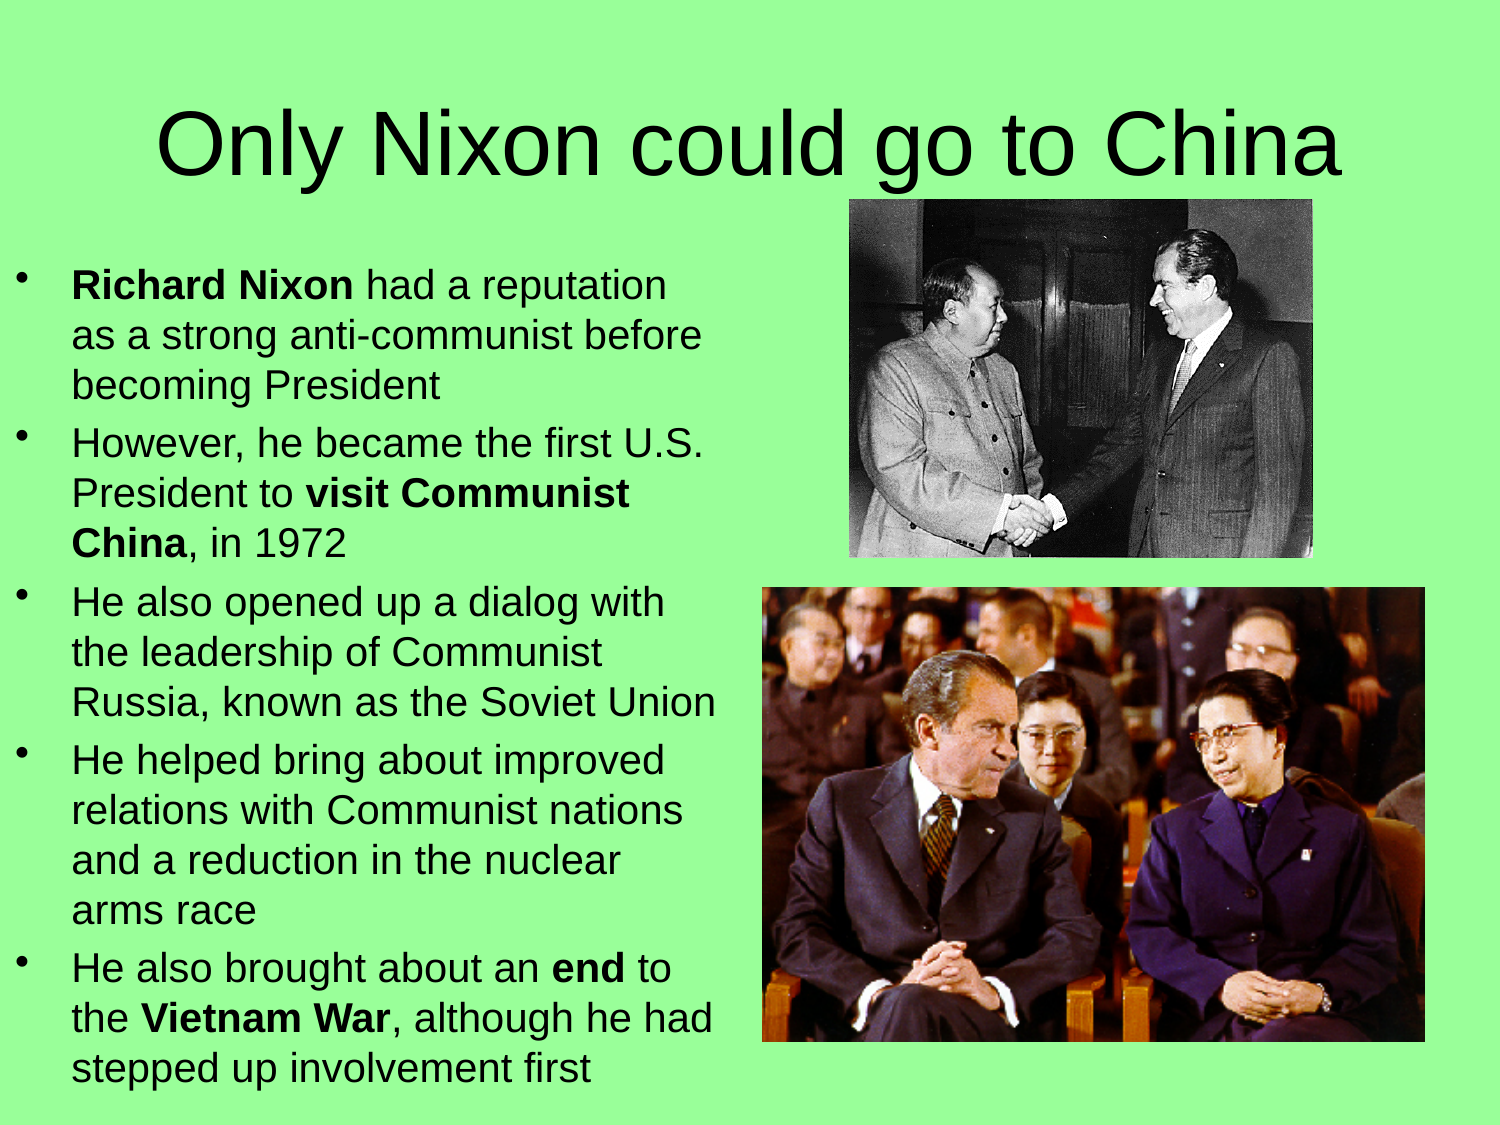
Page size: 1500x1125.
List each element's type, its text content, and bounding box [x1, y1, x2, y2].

title Only Nixon could go to China [75, 45, 1425, 233]
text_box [762, 587, 1426, 1043]
picture [849, 199, 1313, 559]
list Richard Nixon had a reputation as a strong anti-communist before becoming President However, he became the first U.S. President to visit Communist China, in 1972 He also opened up a dialog with the leadership of Communist Russia, known as the Soviet Union He helped bring about improved relations with Communist nations and a reduction in the nuclear arms race He also brought about an end to the Vietnam War, although he had stepped up involvement first [0, 249, 738, 1125]
